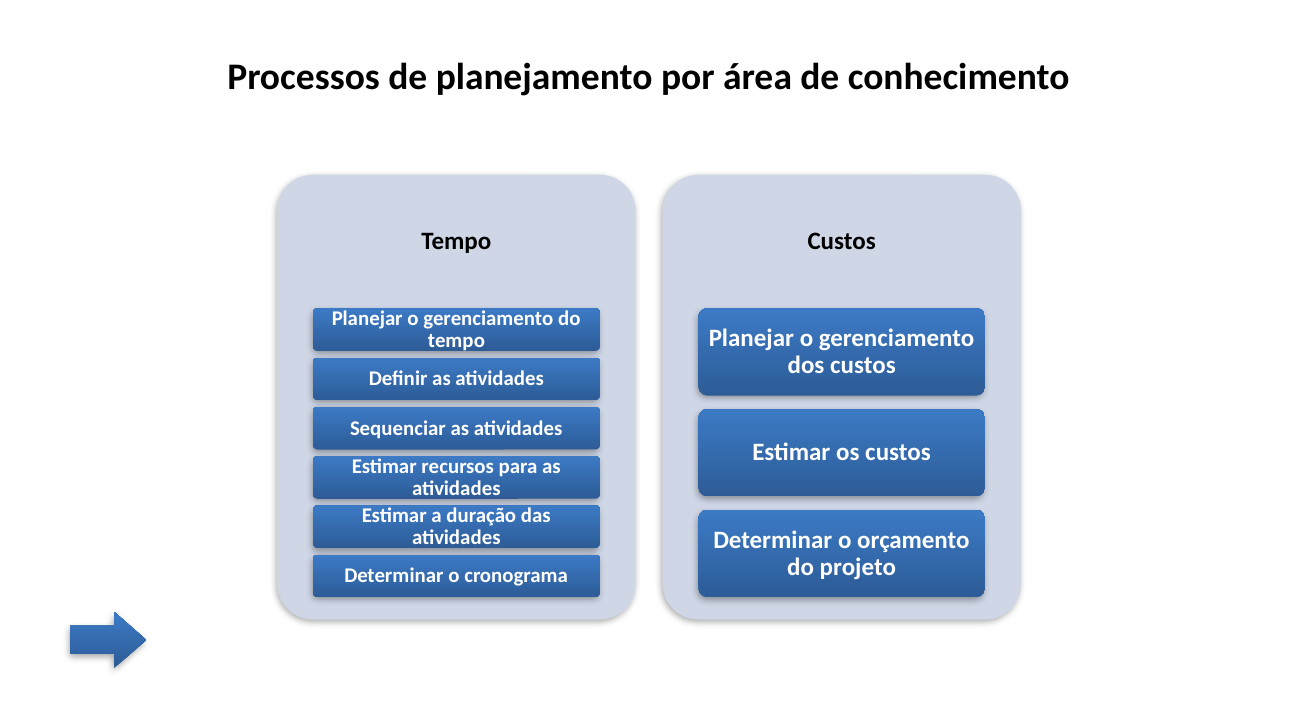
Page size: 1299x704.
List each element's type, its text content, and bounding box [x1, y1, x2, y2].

text_box Processos de planejamento por área de conhecimento [0, 44, 1299, 106]
text_box [70, 611, 147, 669]
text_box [276, 174, 1022, 620]
